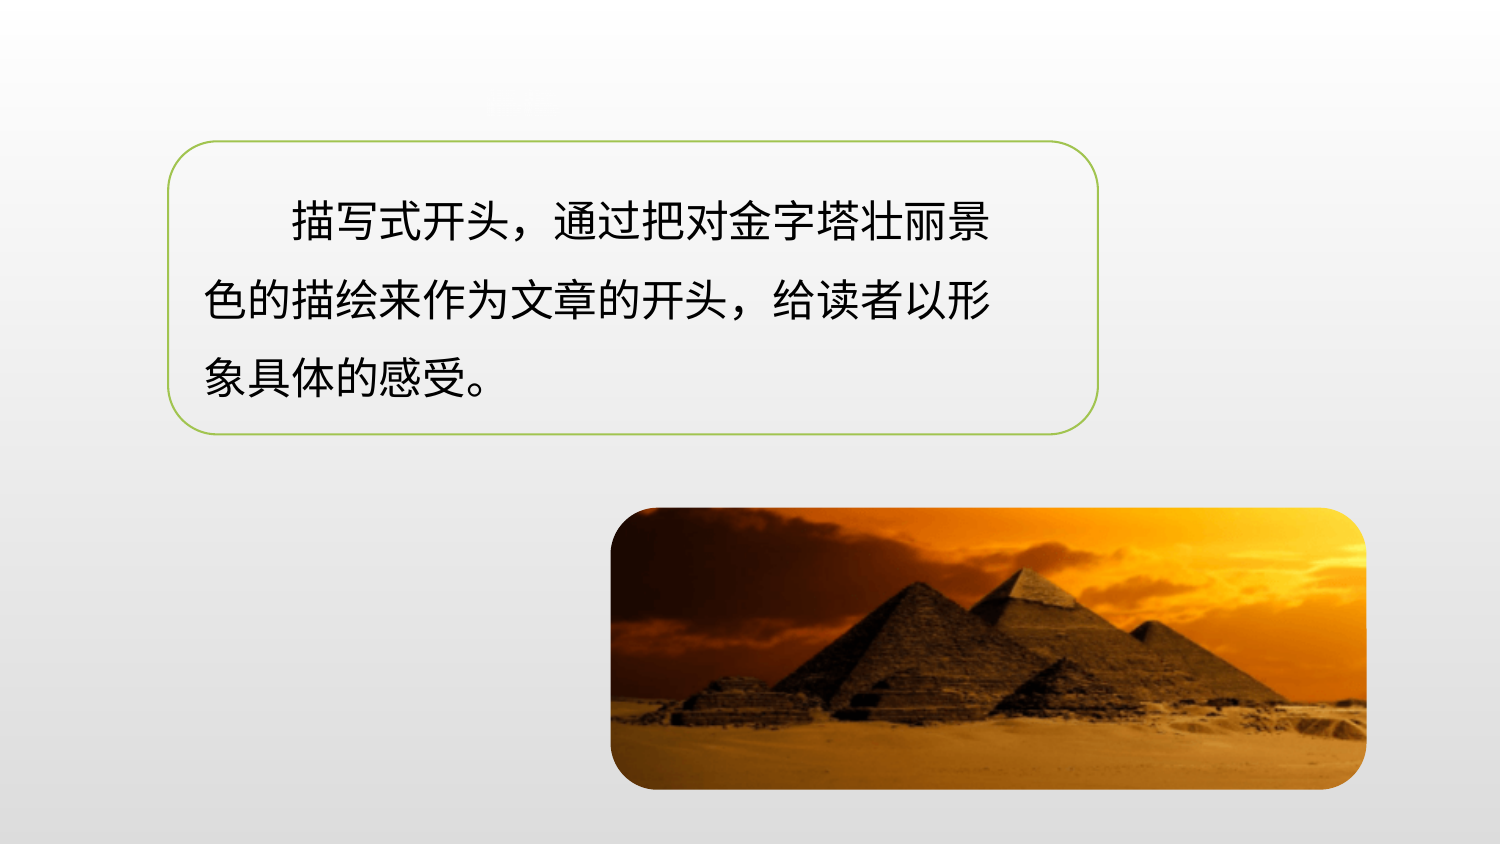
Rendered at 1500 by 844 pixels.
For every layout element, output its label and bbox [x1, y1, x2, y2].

picture [610, 507, 1367, 790]
text_box [167, 140, 1099, 436]
